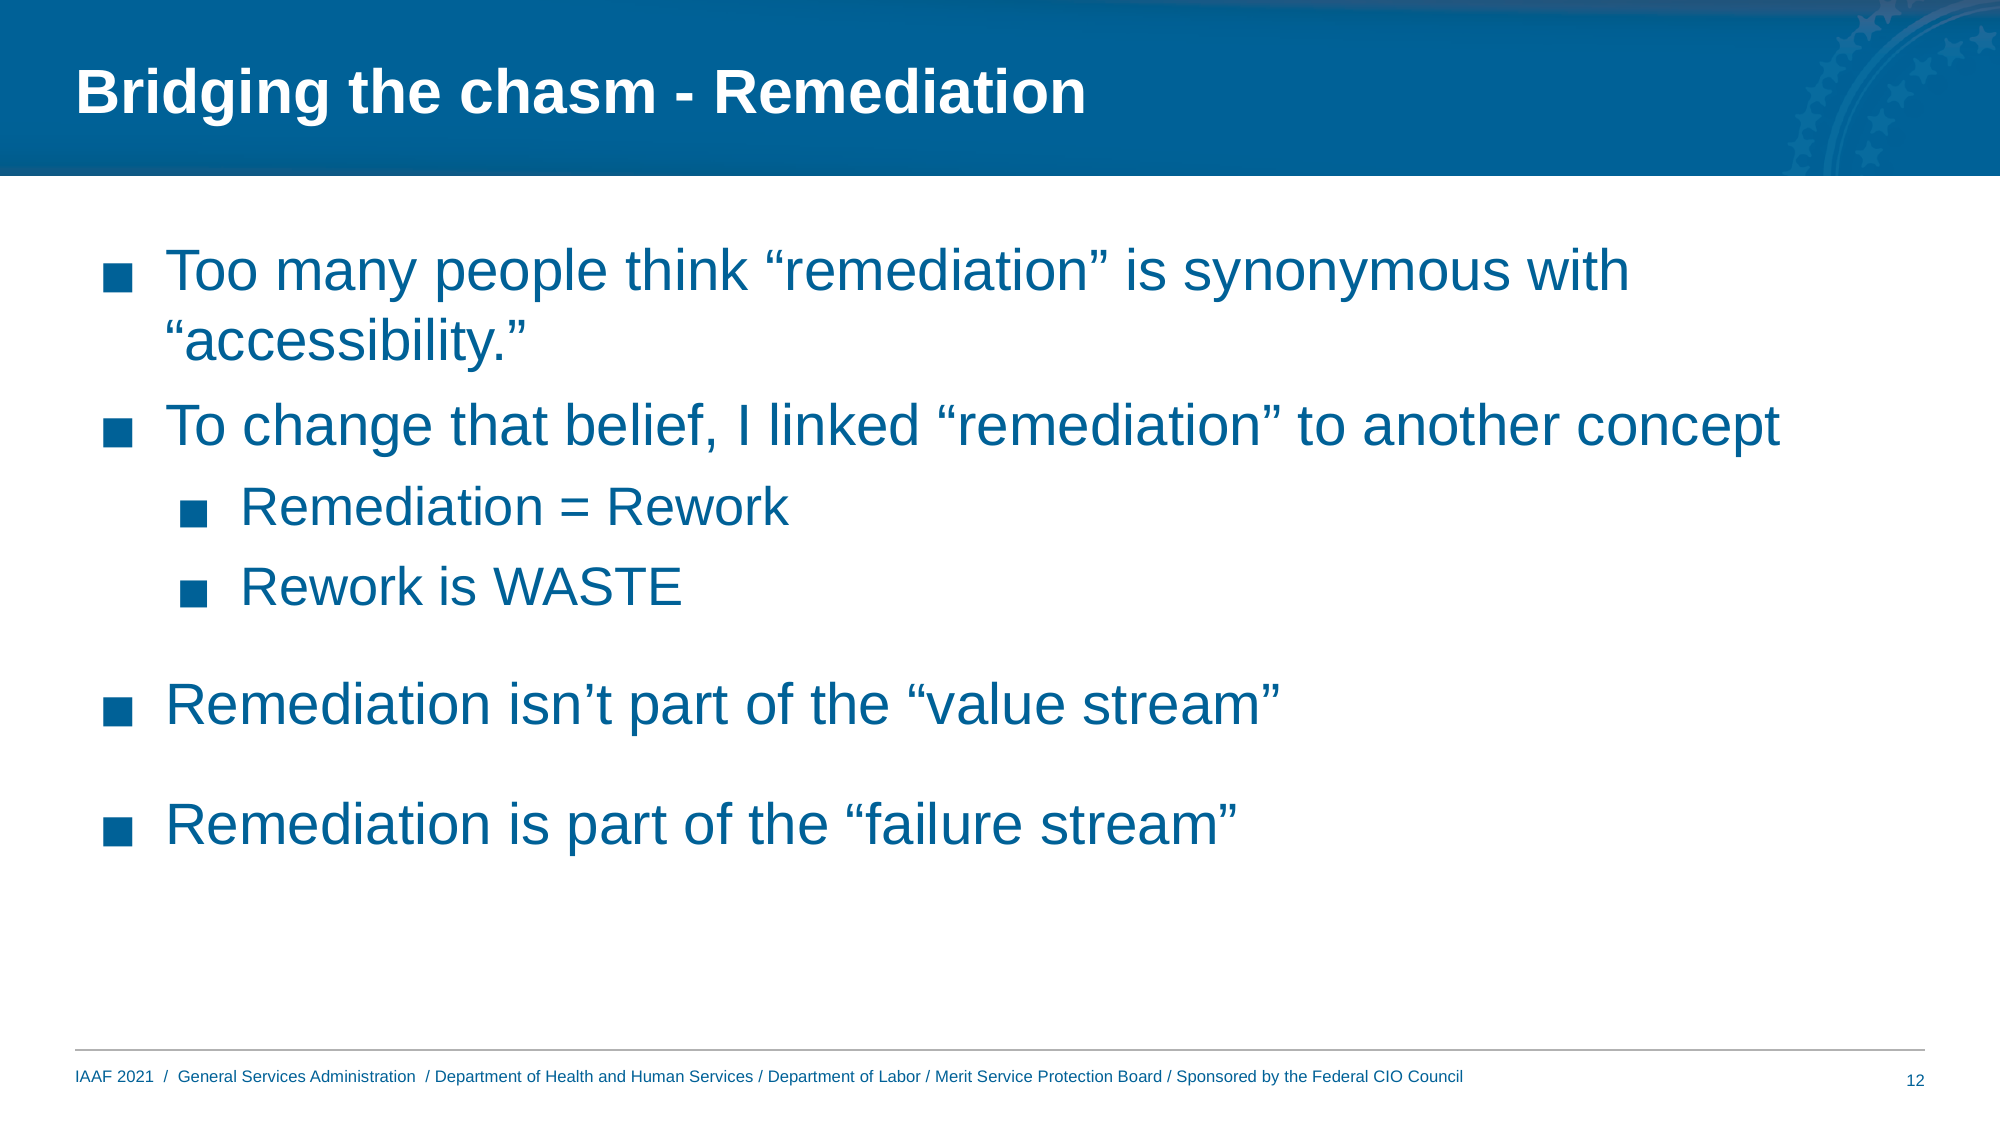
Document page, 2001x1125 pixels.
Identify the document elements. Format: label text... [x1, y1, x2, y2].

picture [0, 0, 2000, 176]
title Bridging the chasm - Remediation [75, 52, 1800, 128]
list Too many people think “remediation” is synonymous with “accessibility.” To change that belief, I linked “remediation” to another concept Remediation = Rework Rework is WASTE Remediation isn’t part of the “value stream” Remediation is part of the “failure stream” [75, 224, 1925, 1035]
picture [0, 168, 666, 176]
slide_number 12 [1880, 1065, 1925, 1095]
